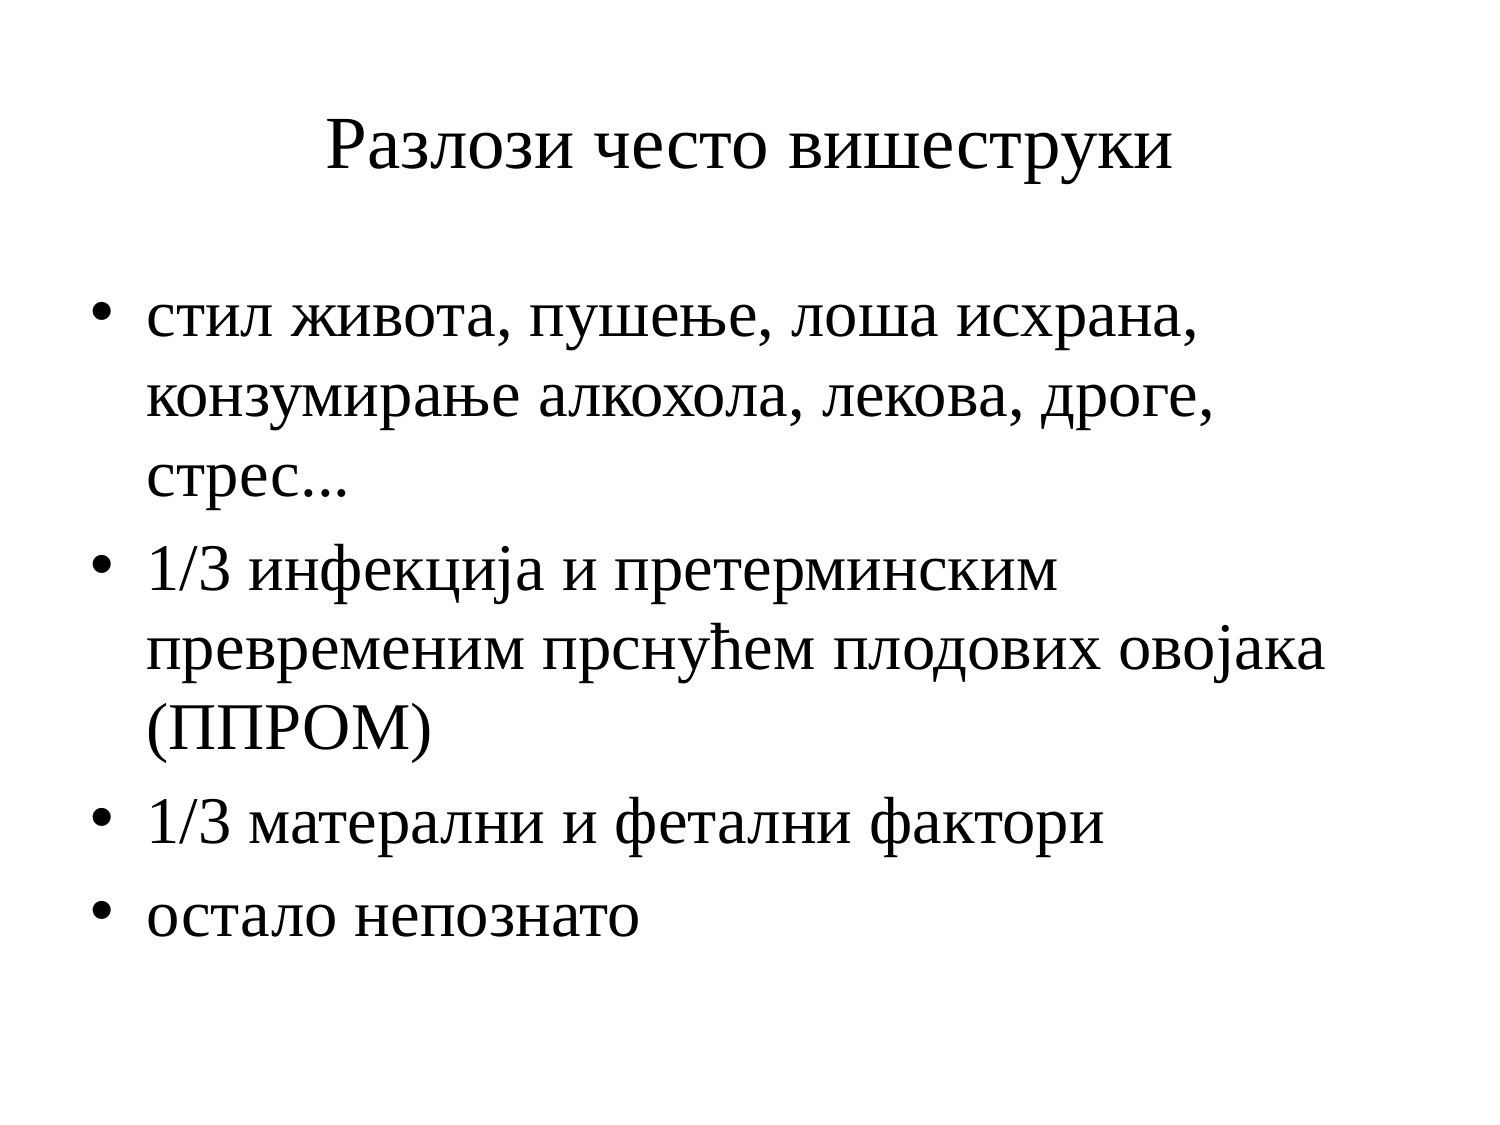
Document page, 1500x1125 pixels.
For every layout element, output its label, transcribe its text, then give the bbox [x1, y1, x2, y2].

list стил живота, пушење, лоша исхрана, конзумирање алкохола, лекова, дроге, стрес... 1/3 инфекција и претерминским превременим прснућем плодових овојака (ППРОМ) 1/3 матерални и фетални фактори остало непознато [75, 262, 1425, 1005]
title Разлози често вишеструки [75, 45, 1425, 233]
